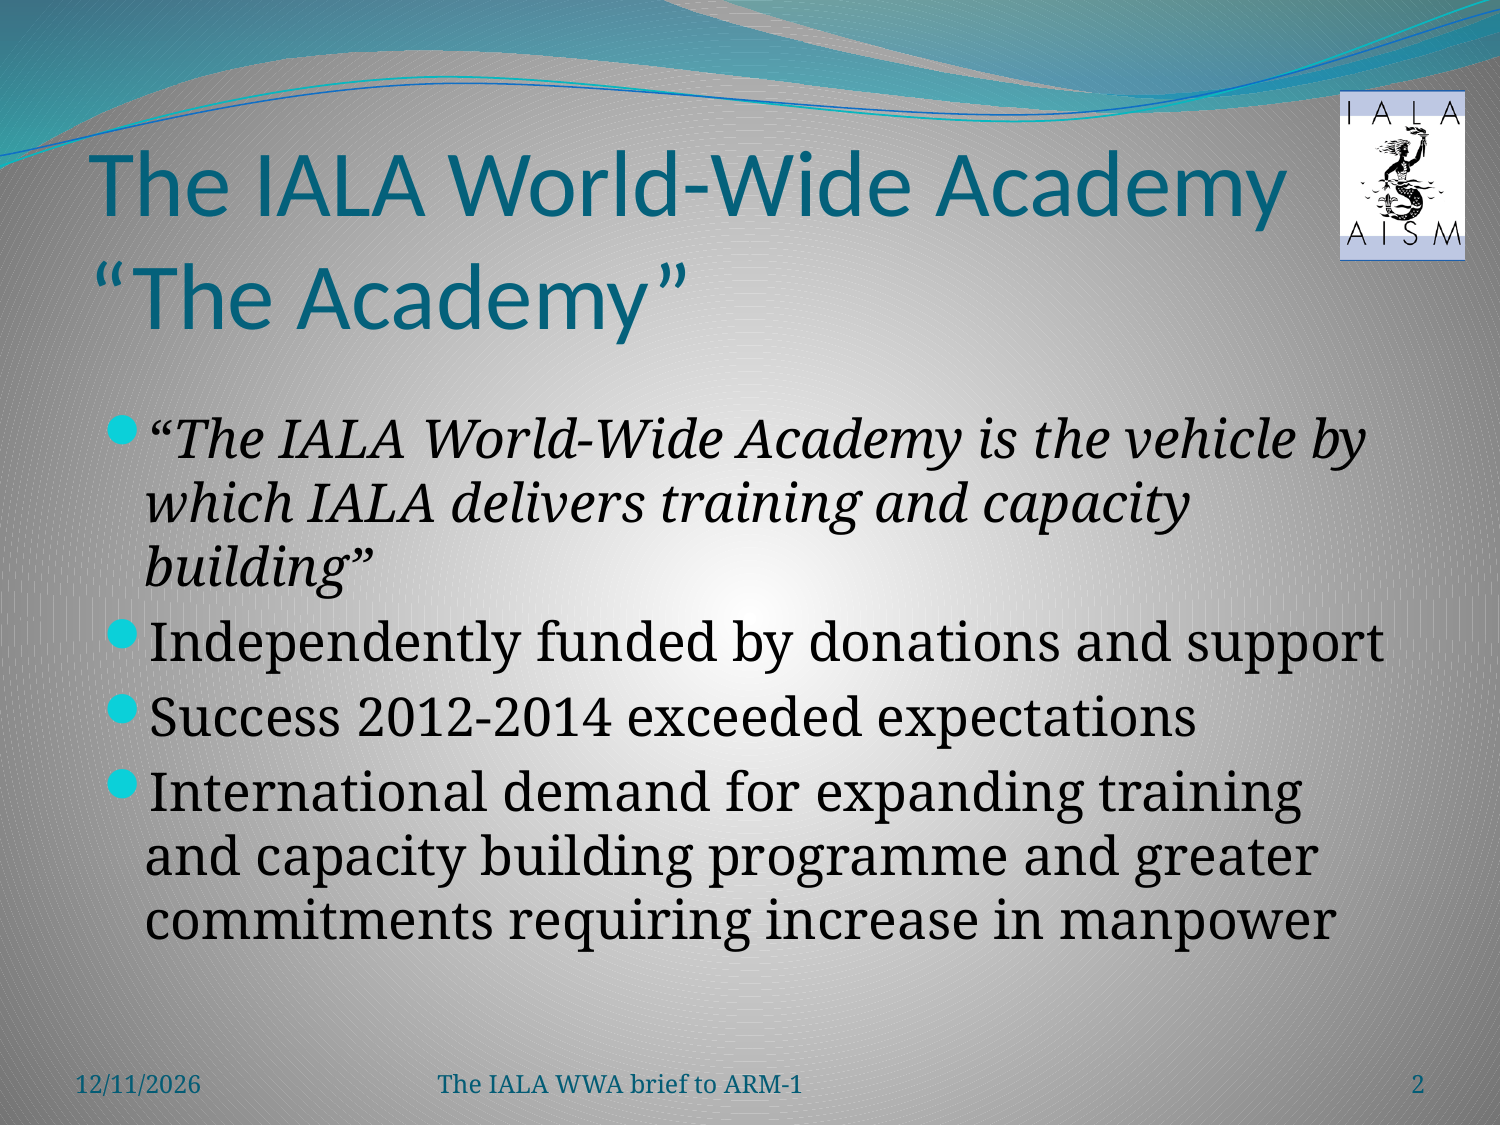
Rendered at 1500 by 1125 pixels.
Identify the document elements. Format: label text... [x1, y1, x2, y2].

list “The IALA World-Wide Academy is the vehicle by which IALA delivers training and capacity building” Independently funded by donations and support Success 2012-2014 exceeded expectations International demand for expanding training and capacity building programme and greater commitments requiring increase in manpower [88, 397, 1408, 1046]
title The IALA World-Wide Academy “The Academy” [88, 113, 1408, 349]
footer The IALA WWA brief to ARM-1 [437, 1042, 988, 1103]
slide_number 2 [1299, 1042, 1425, 1103]
picture [1340, 90, 1465, 261]
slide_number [75, 1042, 425, 1103]
